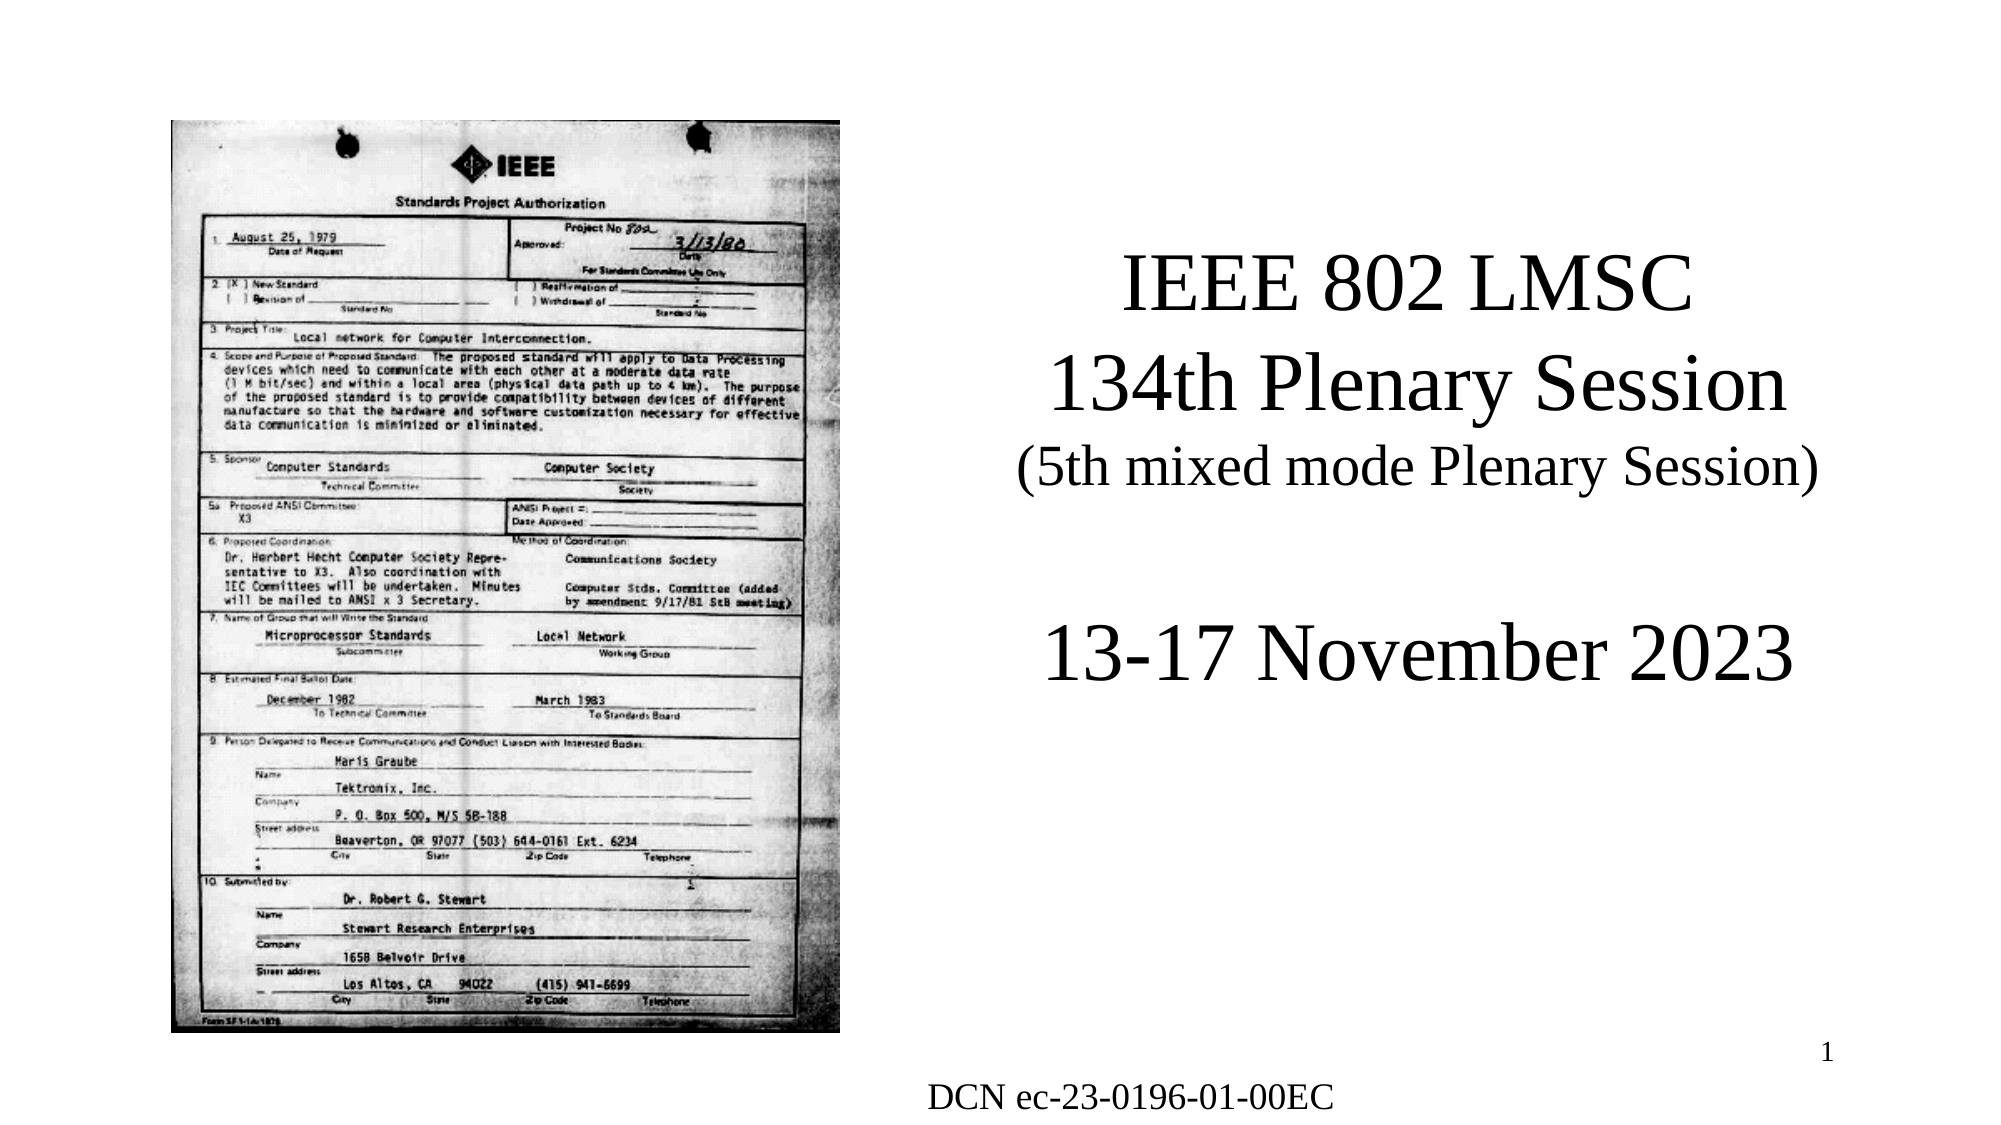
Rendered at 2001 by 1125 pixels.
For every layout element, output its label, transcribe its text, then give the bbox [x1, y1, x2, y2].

title IEEE 802 LMSC 134th Plenary Session (5th mixed mode Plenary Session) 13-17 November 2023 [862, 137, 1976, 788]
picture [171, 119, 840, 1033]
slide_number 1 [1433, 1024, 1851, 1101]
text_box DCN ec-23-0196-01-00EC [912, 1064, 1780, 1125]
